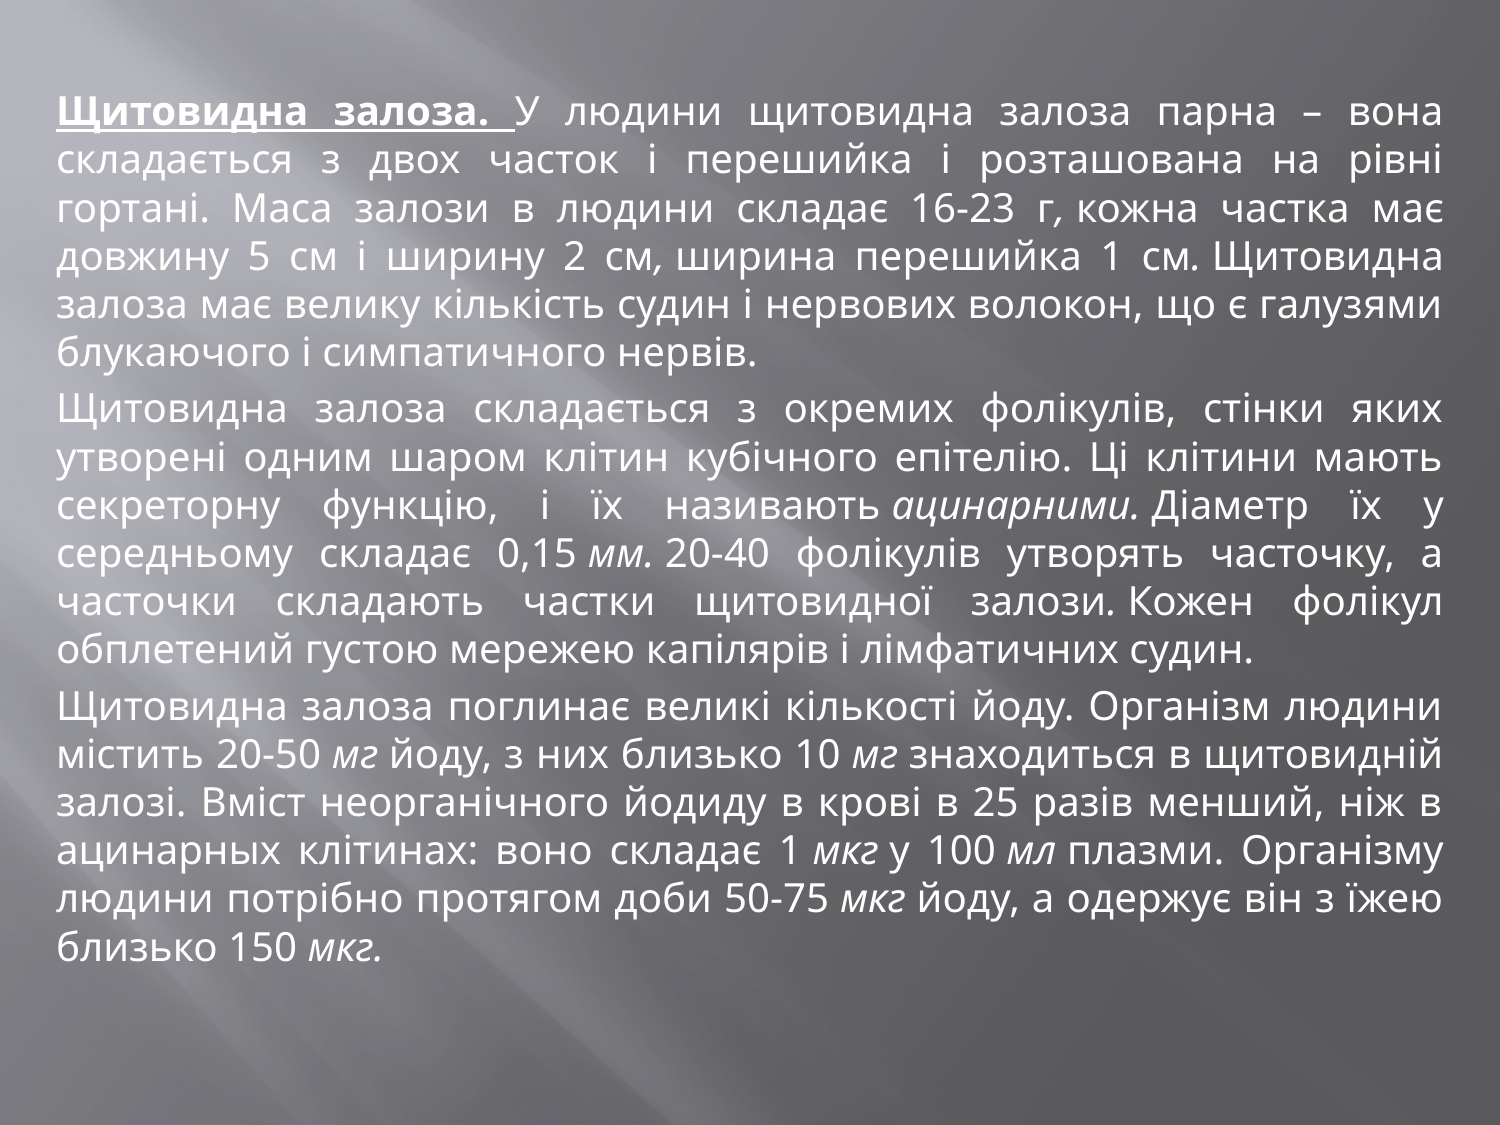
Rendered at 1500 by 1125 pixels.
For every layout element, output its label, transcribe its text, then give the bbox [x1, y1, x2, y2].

subtitle Щитовидна залоза. У людини щитовидна залоза парна – вона складається з двох часток і перешийка і розташована на рівні гортані. Маса залози в людини складає 16-23 г, кожна частка має довжину 5 см і ширину 2 см, ширина перешийка 1 см. Щитовидна залоза має велику кількість судин і нервових волокон, що є галузями блукаючого і симпатичного нервів. Щитовидна залоза складається з окремих фолікулів, стінки яких утворені одним шаром клітин кубічного епітелію. Ці клітини мають секреторну функцію, і їх називають ацинарними. Діаметр їх у середньому складає 0,15 мм. 20-40 фолікулів утворять часточку, а часточки складають частки щитовидної залози. Кожен фолікул обплетений густою мережею капілярів і лімфатичних судин. Щитовидна залоза поглинає великі кількості йоду. Організм людини містить 20-50 мг йоду, з них близько 10 мг знаходиться в щитовидній залозі. Вміст неорганічного йодиду в крові в 25 разів менший, ніж в ацинарных клітинах: воно складає 1 мкг у 100 мл плазми. Організму людини потрібно протягом доби 50-75 мкг йоду, а одержує він з їжею близько 150 мкг. [41, 78, 1459, 988]
